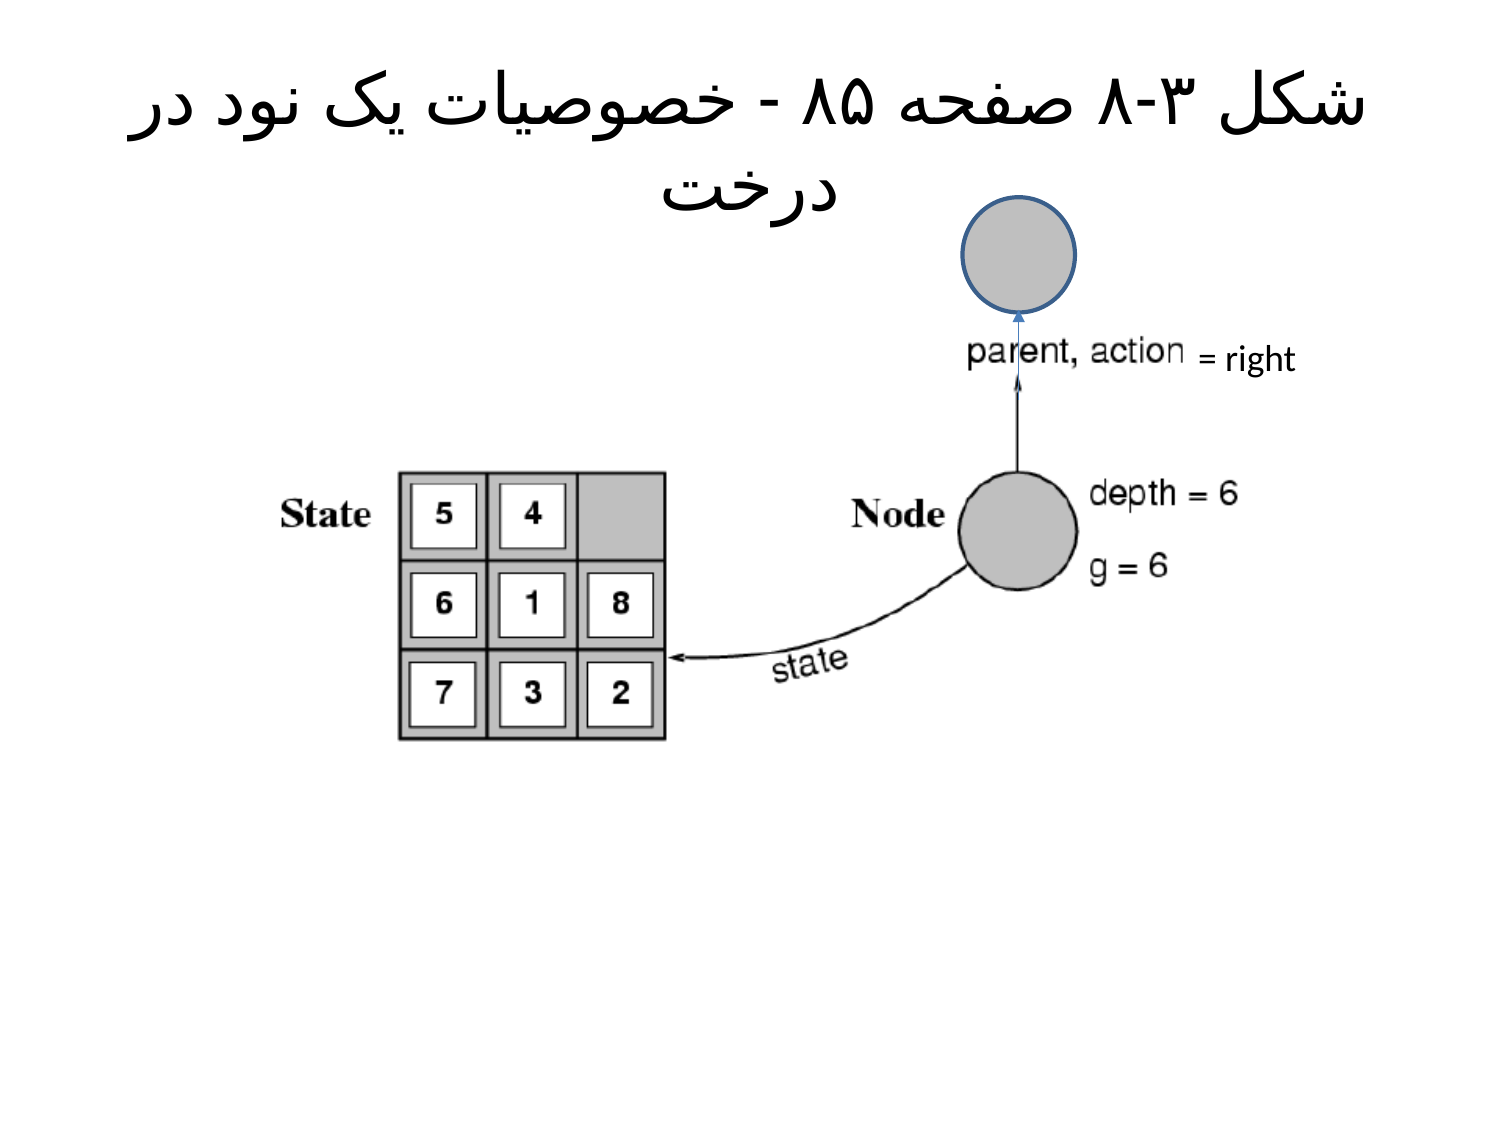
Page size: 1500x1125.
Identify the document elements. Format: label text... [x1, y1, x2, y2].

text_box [271, 196, 1338, 835]
title شکل ۳-۸ صفحه ۸۵ - خصوصیات یک نود در درخت [75, 45, 1425, 233]
